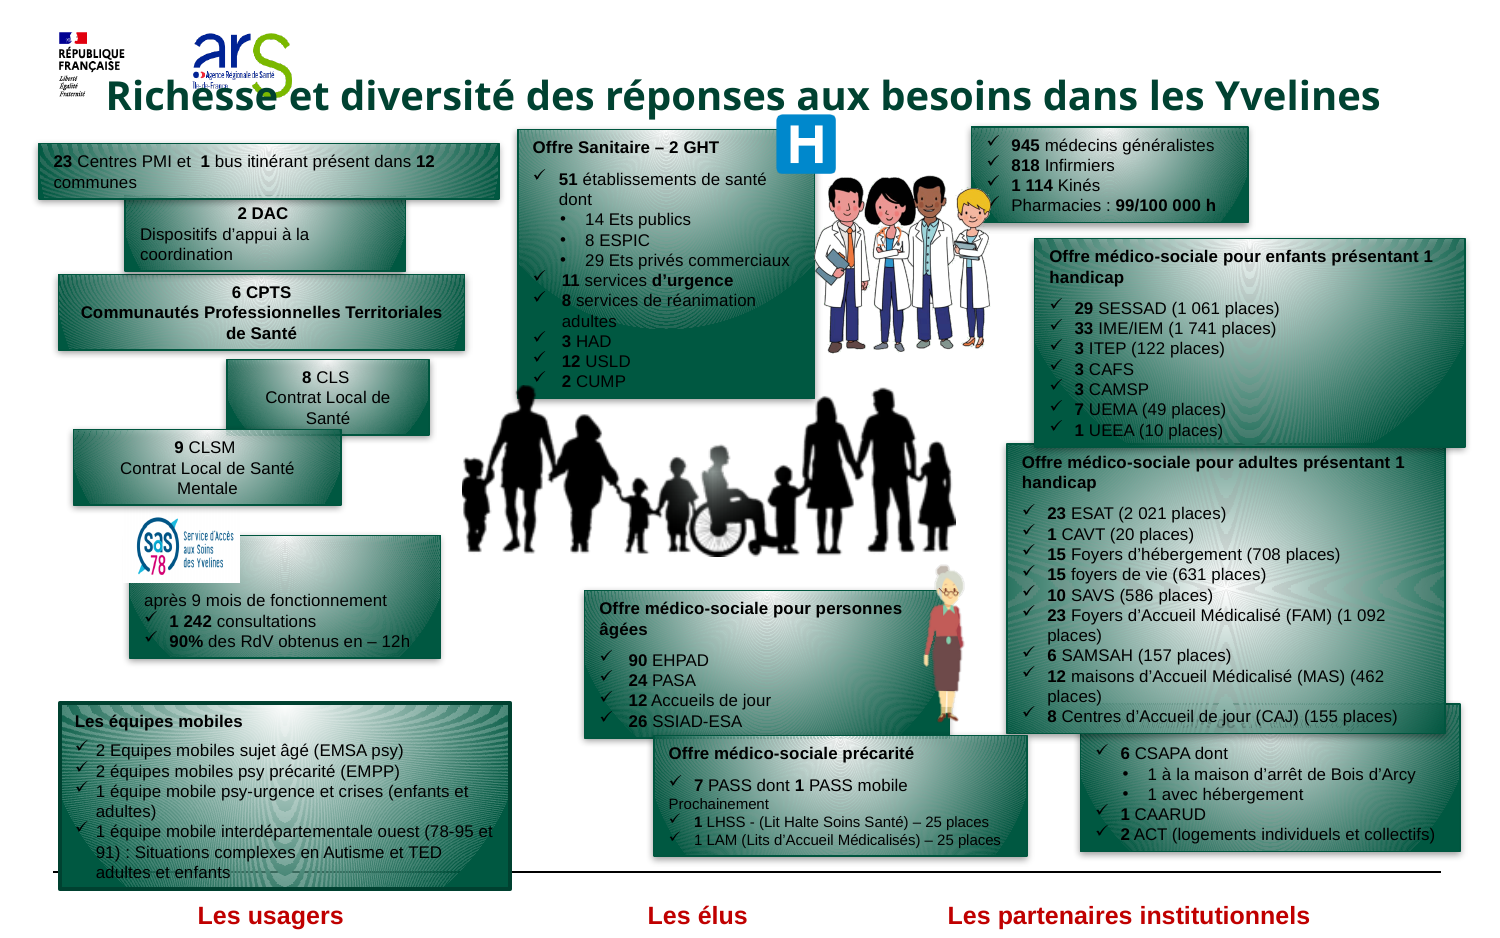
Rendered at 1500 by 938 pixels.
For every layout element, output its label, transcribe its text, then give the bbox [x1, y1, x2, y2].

picture [122, 507, 241, 583]
text_box 23 Centres PMI et 1 bus itinérant présent dans 12 communes [38, 143, 97, 200]
text_box 945 médecins généralistes 818 Infirmiers 1 114 Kinés Pharmacies : 99/100 000 h [971, 126, 1249, 223]
text_box 6 CPTS Communautés Professionnelles Territoriales de Santé [58, 274, 97, 351]
picture [47, 19, 136, 118]
text_box après 9 mois de fonctionnement 1 242 consultations 90% des RdV obtenus en – 12h [129, 535, 441, 659]
text_box [97, 25, 559, 486]
text_box Les équipes mobiles 2 Equipes mobiles sujet âgé (EMSA psy) 2 équipes mobiles psy précarité (EMPP) 1 équipe mobile psy-urgence et crises (enfants et adultes) 1 équipe mobile interdépartementale ouest (78-95 et 91) : Situations complexes en Autisme et TED adultes et enfants [58, 701, 512, 891]
text_box Offre médico-sociale pour personnes âgées 90 EHPAD 24 PASA 12 Accueils de jour 26 SSIAD-ESA [584, 590, 902, 739]
text_box Les usagers Les élus Les partenaires institutionnels [183, 892, 1405, 937]
picture [813, 175, 992, 354]
text_box Offre médico-sociale pour adultes présentant 1 handicap 23 ESAT (2 021 places) 1 CAVT (20 places) 15 Foyers d’hébergement (708 places) 15 foyers de vie (631 places) 10 SAVS (586 places) 23 Foyers d’Accueil Médicalisé (FAM) (1 092 places) 6 SAMSAH (157 places) 12 maisons d’Accueil Médicalisé (MAS) (462 places) 8 Centres d’Accueil de jour (CAJ) (155 places) [1006, 443, 1446, 734]
text_box Offre médico-sociale précarité 7 PASS dont 1 PASS mobile Prochainement 1 LHSS - (Lit Halte Soins Santé) – 25 places 1 LAM (Lits d’Accueil Médicalisés) – 25 places [653, 735, 1028, 857]
picture [791, 126, 822, 162]
text_box 9 CLSM Contrat Local de Santé Mentale [73, 429, 342, 506]
picture [462, 385, 972, 736]
text_box Offre médico-sociale addictologie 6 CSAPA dont 1 à la maison d’arrêt de Bois d’Arcy 1 avec hébergement 1 CAARUD 2 ACT (logements individuels et collectifs) [1080, 703, 1461, 852]
text_box Offre Sanitaire – 2 GHT 51 établissements de santé dont 14 Ets publics 8 ESPIC 29 Ets privés commerciaux 11 services d’urgence 8 services de réanimation adultes 3 HAD 12 USLD 2 CUMP [559, 129, 815, 383]
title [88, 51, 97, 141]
text_box Offre médico-sociale pour enfants présentant 1 handicap 29 SESSAD (1 061 places) 33 IME/IEM (1 741 places) 3 ITEP (122 places) 3 CAFS 3 CAMSP 7 UEMA (49 places) 1 UEEA (10 places) [1034, 238, 1466, 448]
title Richesse et diversité des réponses aux besoins dans les Yvelines [559, 51, 1405, 144]
